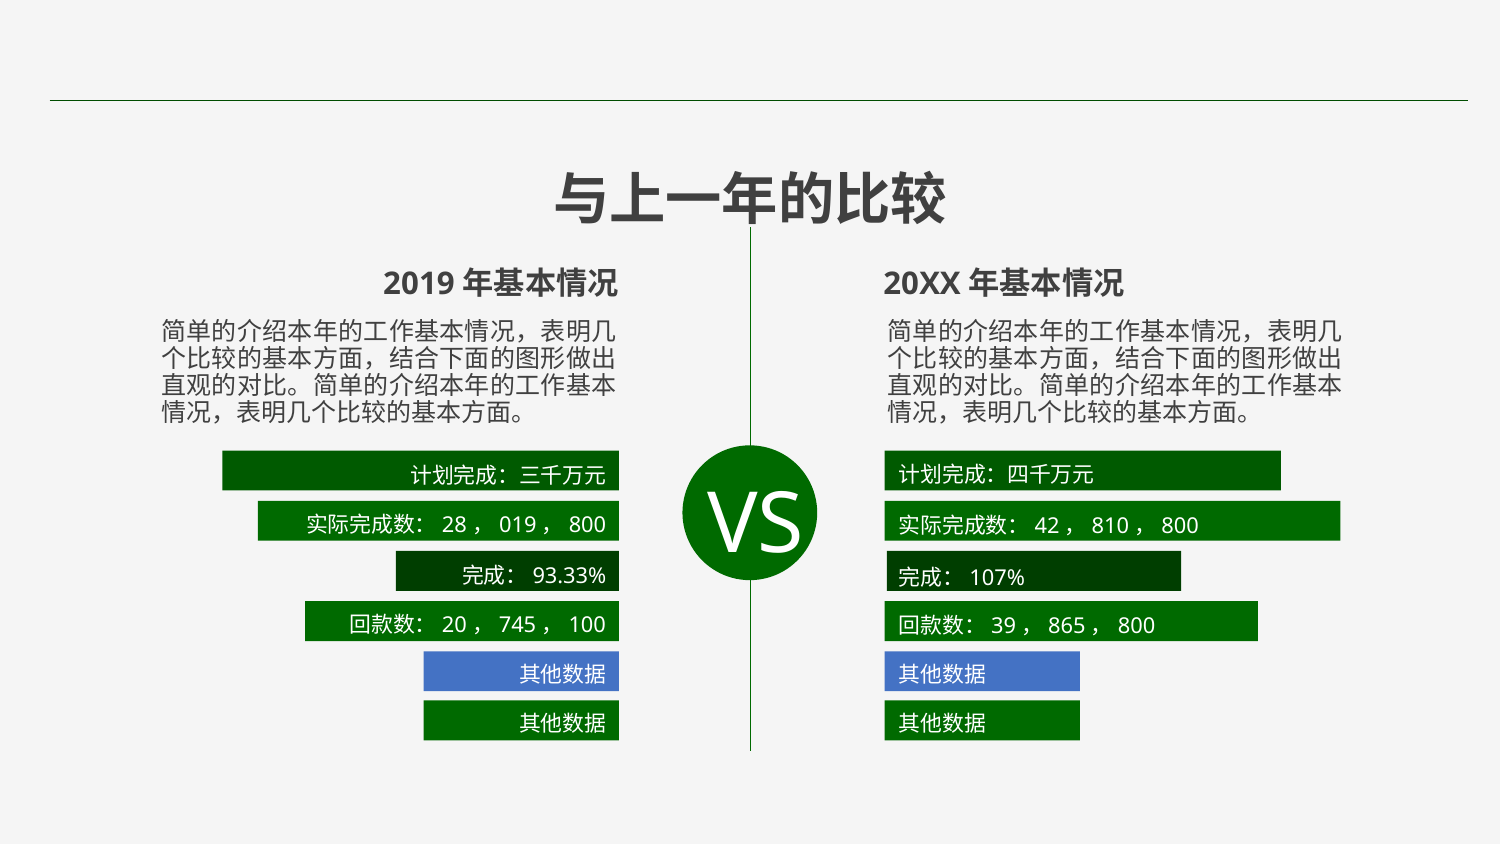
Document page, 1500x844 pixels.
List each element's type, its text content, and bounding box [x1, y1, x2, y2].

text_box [884, 700, 1080, 741]
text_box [305, 601, 619, 642]
text_box 20XX年基本情况 [883, 263, 1180, 302]
text_box 简单的介绍本年的工作基本情况，表明几个比较的基本方面，结合下面的图形做出直观的对比。简单的介绍本年的工作基本情况，表明几个比较的基本方面。 [887, 318, 1344, 427]
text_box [682, 445, 824, 581]
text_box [423, 700, 619, 741]
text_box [222, 450, 619, 491]
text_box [884, 450, 1281, 491]
text_box 简单的介绍本年的工作基本情况，表明几个比较的基本方面，结合下面的图形做出直观的对比。简单的介绍本年的工作基本情况，表明几个比较的基本方面。 [161, 318, 618, 427]
text_box 与上一年的比较 [525, 156, 975, 239]
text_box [423, 651, 619, 692]
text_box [395, 550, 619, 591]
text_box 2019年基本情况 [305, 263, 619, 302]
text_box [257, 500, 619, 541]
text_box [884, 601, 1258, 642]
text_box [884, 651, 1080, 692]
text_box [886, 550, 1182, 591]
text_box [884, 500, 1341, 541]
